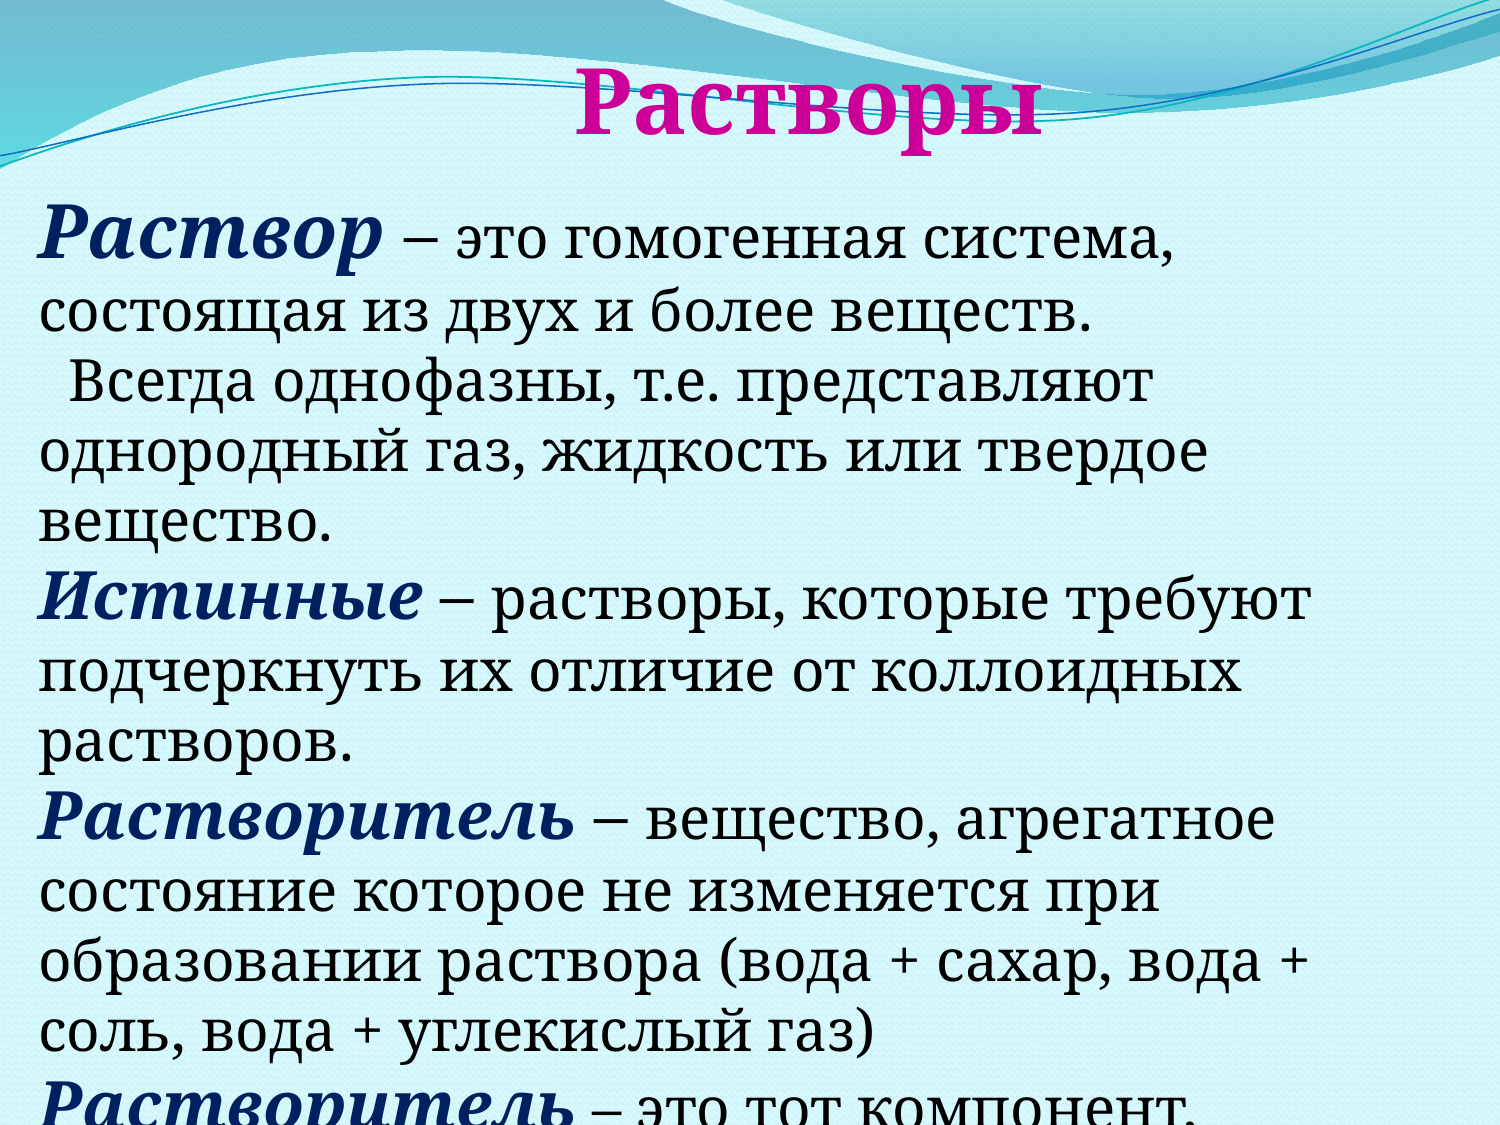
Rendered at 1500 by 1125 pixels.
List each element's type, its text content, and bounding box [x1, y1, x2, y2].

text_box Растворы [559, 35, 1059, 160]
text_box Раствор – это гомогенная система, состоящая из двух и более веществ. Всегда однофазны, т.е. представляют однородный газ, жидкость или твердое вещество. Истинные – растворы, которые требуют подчеркнуть их отличие от коллоидных растворов. Растворитель – вещество, агрегатное состояние которое не изменяется при образовании раствора (вода + сахар, вода + соль, вода + углекислый газ) Растворитель – это тот компонент, которого больше в растворе. [23, 175, 1454, 1125]
